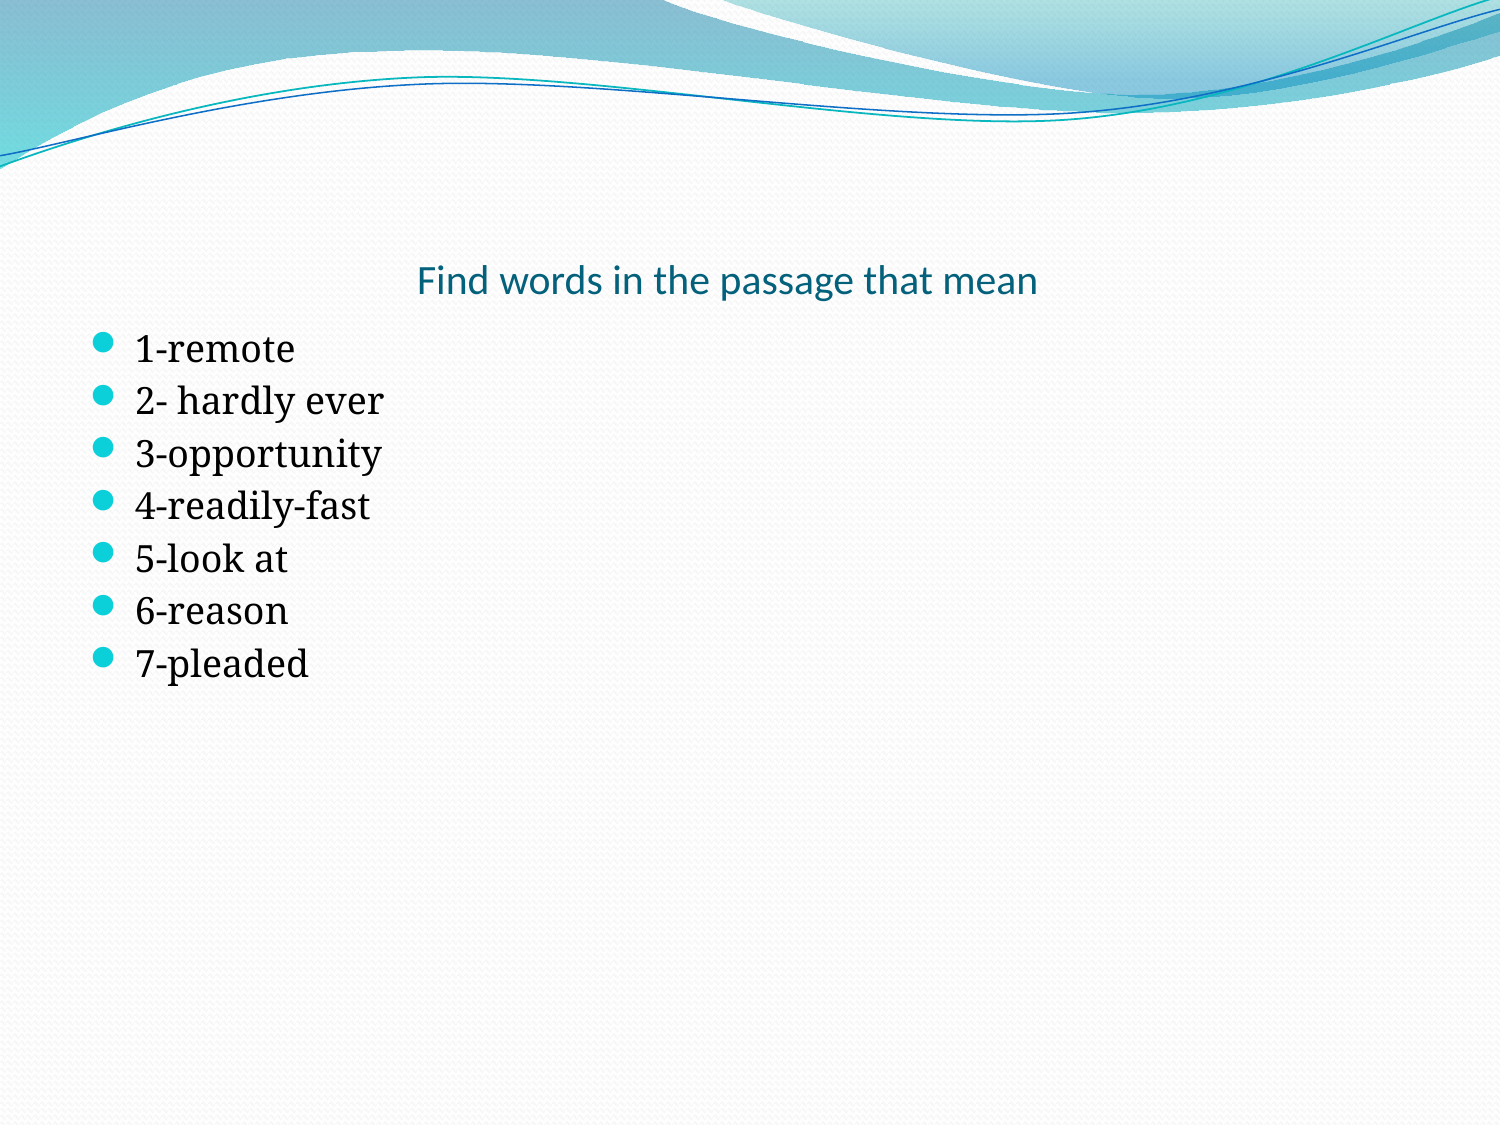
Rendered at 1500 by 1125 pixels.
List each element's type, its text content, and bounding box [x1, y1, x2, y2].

list 1-remote 2- hardly ever 3-opportunity 4-readily-fast 5-look at 6-reason 7-pleaded [75, 317, 1425, 750]
title Find words in the passage that mean [75, 115, 1425, 303]
